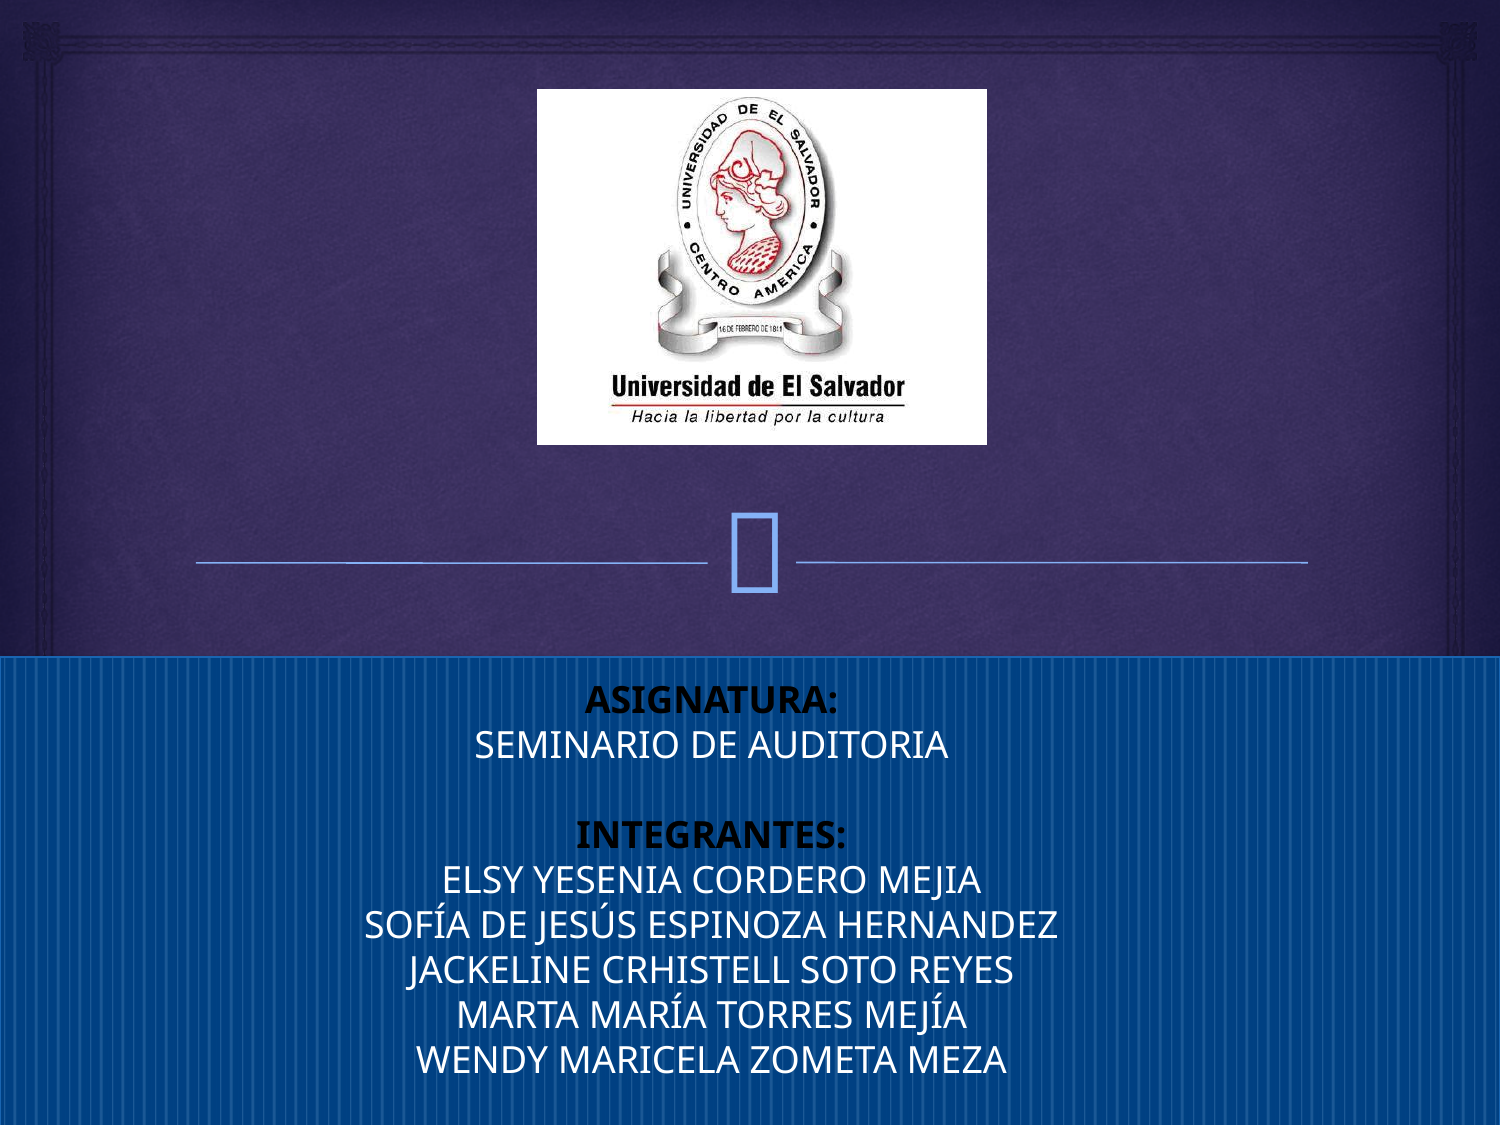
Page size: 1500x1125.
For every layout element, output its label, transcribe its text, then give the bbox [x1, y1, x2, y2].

picture [0, 0, 1500, 656]
text_box ASIGNATURA: SEMINARIO DE AUDITORIA INTEGRANTES: ELSY YESENIA CORDERO MEJIA SOFÍA DE JESÚS ESPINOZA HERNANDEZ JACKELINE CRHISTELL SOTO REYES MARTA MARÍA TORRES MEJÍA WENDY MARICELA ZOMETA MEZA [0, 668, 1424, 1125]
title [0, 656, 1500, 1125]
